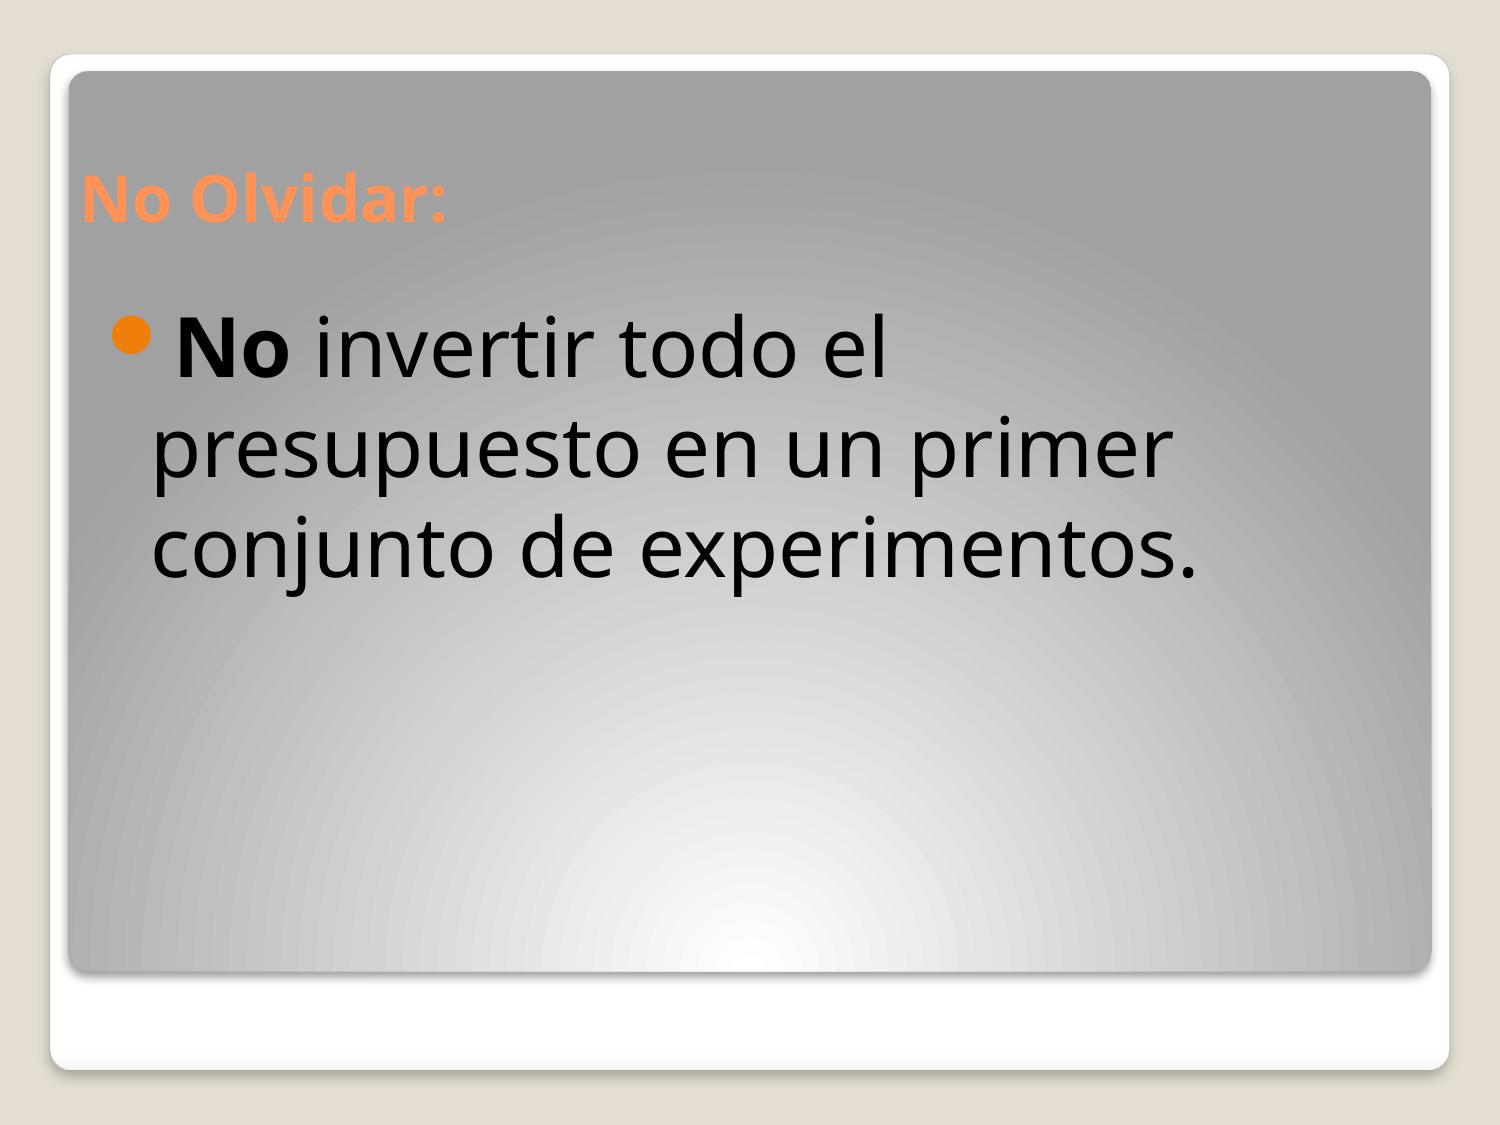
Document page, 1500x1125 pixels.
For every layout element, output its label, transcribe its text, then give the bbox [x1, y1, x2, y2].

list No invertir todo el presupuesto en un primer conjunto de experimentos. [76, 278, 1420, 1059]
title No Olvidar: [64, 149, 1408, 322]
